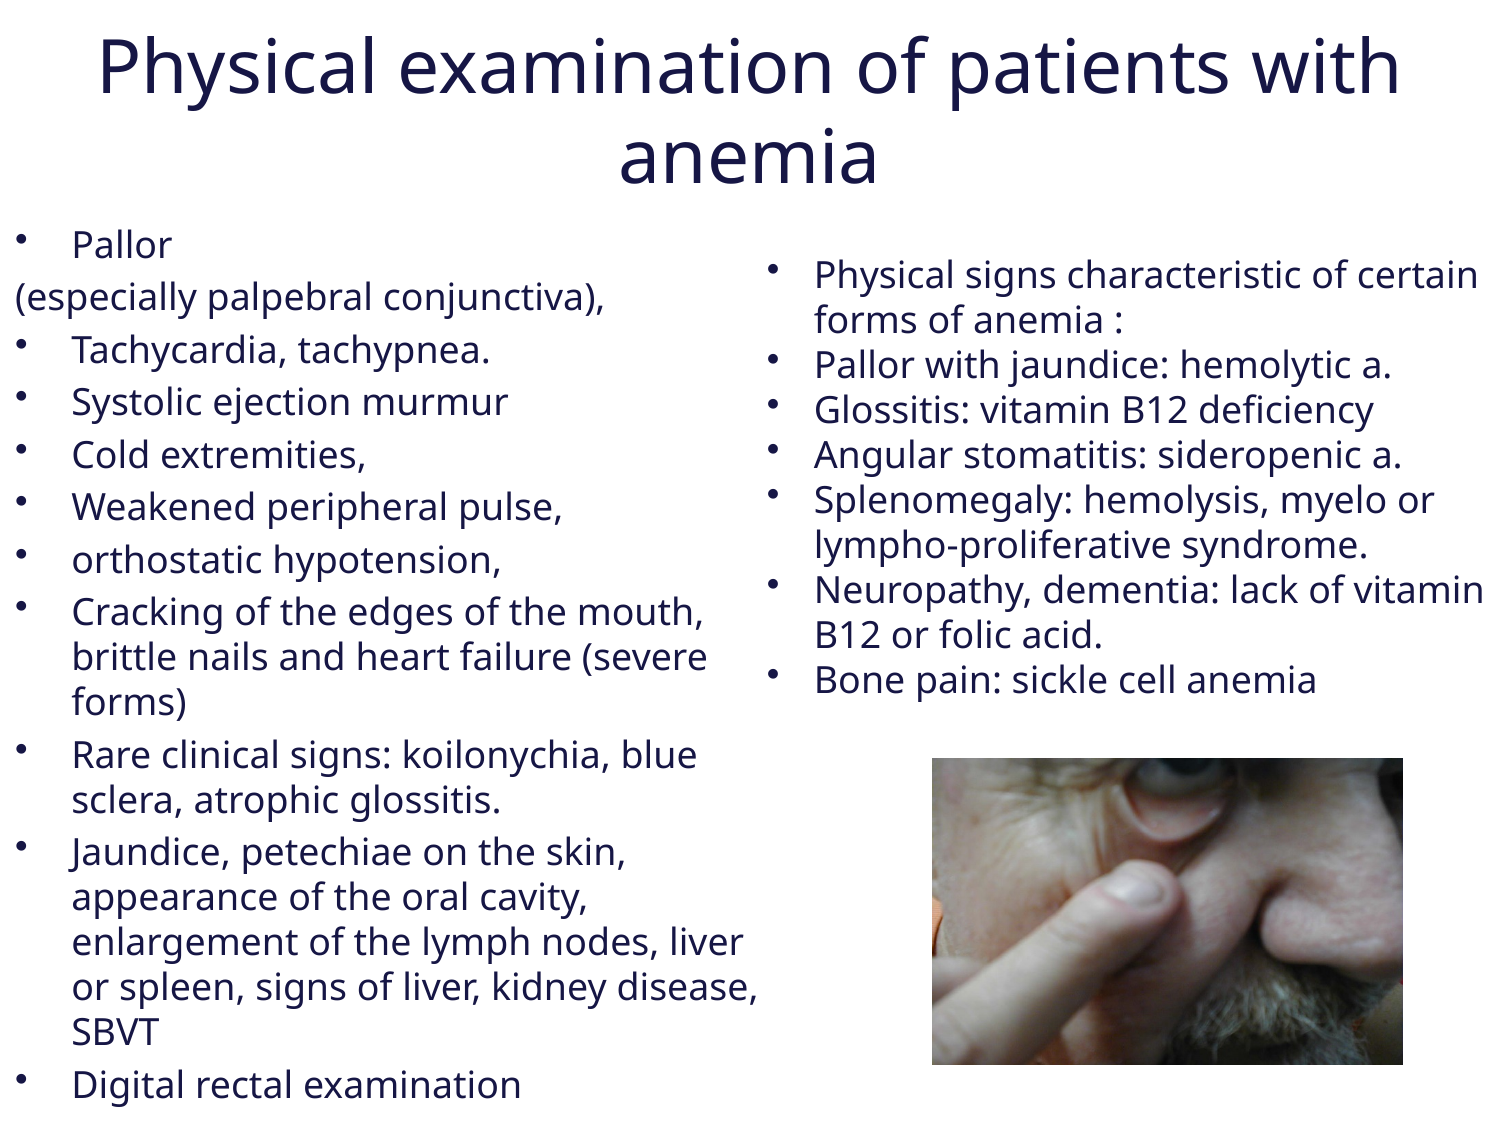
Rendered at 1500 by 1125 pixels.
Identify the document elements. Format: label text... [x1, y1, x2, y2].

title Physical examination of patients with anemia [0, 14, 1500, 203]
picture [932, 758, 1403, 1065]
text_box Physical signs characteristic of certain forms of anemia : Pallor with jaundice: hemolytic a. Glossitis: vitamin B12 deficiency Angular stomatitis: sideropenic a. Splenomegaly: hemolysis, myelo or lympho-proliferative syndrome. Neuropathy, dementia: lack of vitamin B12 or folic acid. Bone pain: sickle cell anemia [752, 243, 1500, 709]
list Pallor (especially palpebral conjunctiva), Tachycardia, tachypnea. Systolic ejection murmur Cold extremities, Weakened peripheral pulse, orthostatic hypotension, Cracking of the edges of the mouth, brittle nails and heart failure (severe forms) Rare clinical signs: koilonychia, blue sclera, atrophic glossitis. Jaundice, petechiae on the skin, appearance of the oral cavity, enlargement of the lymph nodes, liver or spleen, signs of liver, kidney disease, SBVT Digital rectal examination [0, 160, 780, 1024]
